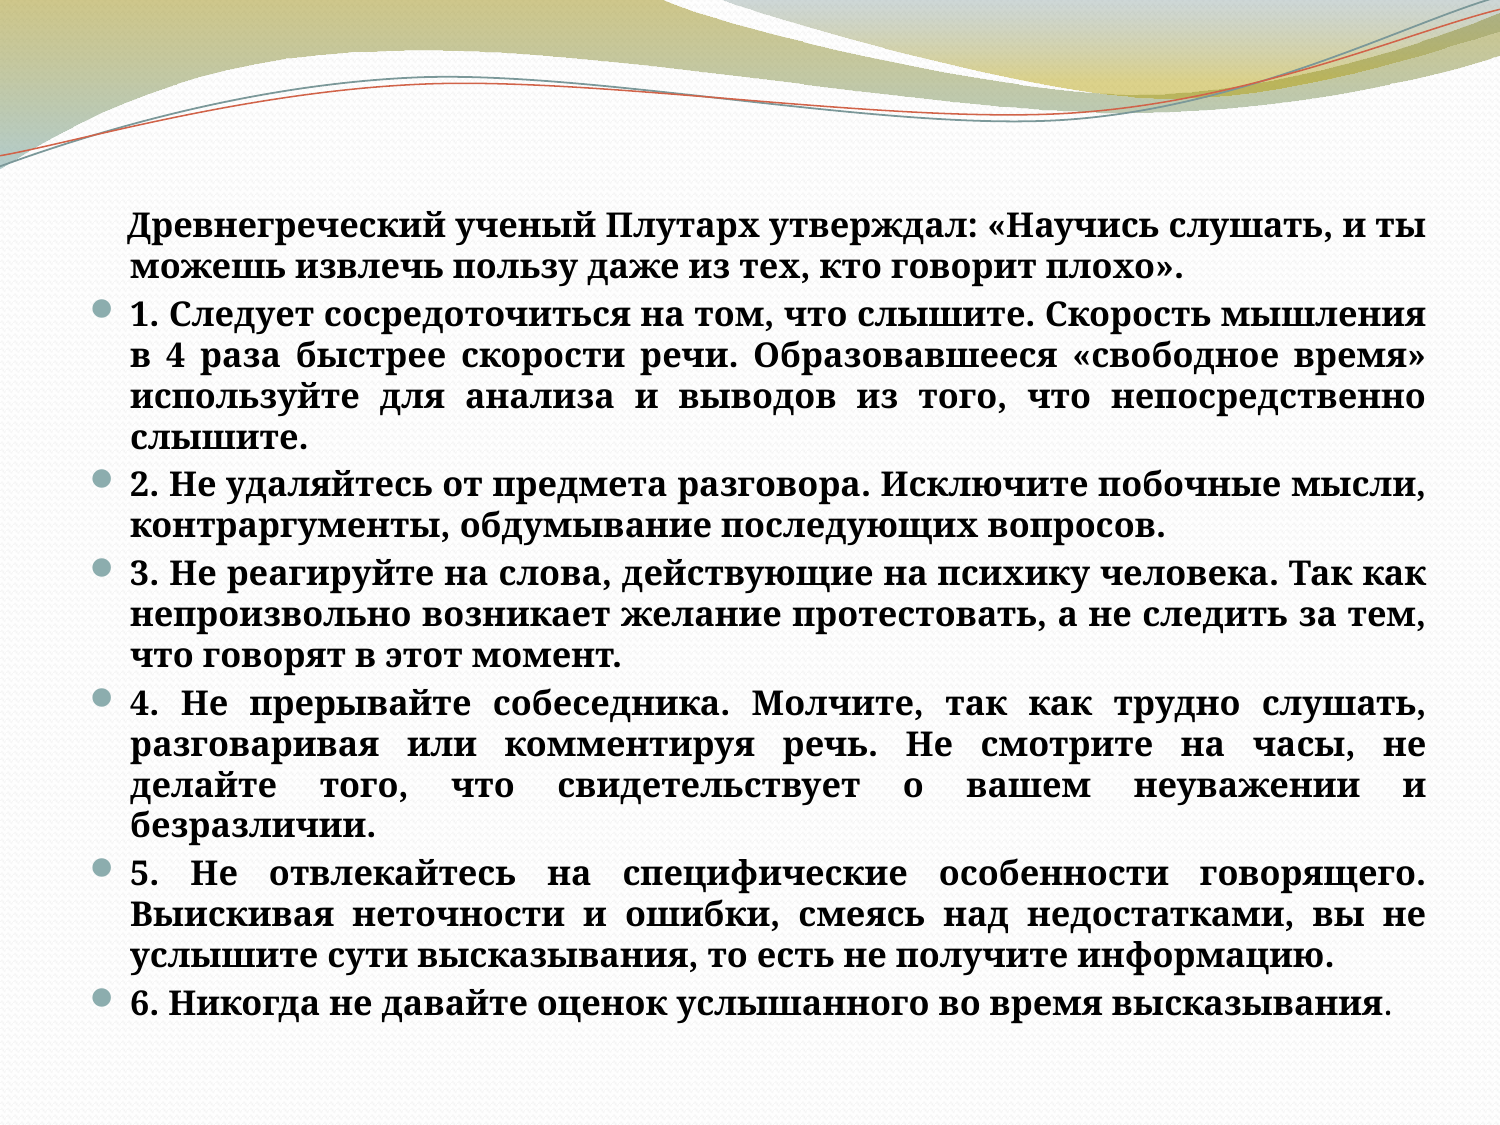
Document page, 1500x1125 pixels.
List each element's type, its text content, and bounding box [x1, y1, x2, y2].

list Древнегреческий ученый Плутарх утверждал: «Научись слушать, и ты можешь извлечь пользу даже из тех, кто говорит плохо». 1. Следует сосредоточиться на том, что слышите. Скорость мышления в 4 раза быстрее скорости речи. Образовавшееся «свободное время» используйте для анализа и выводов из того, что непосредственно слышите. 2. Не удаляйтесь от предмета разговора. Исключите побочные мысли, контраргументы, обдумывание последующих вопросов. 3. Не реагируйте на слова, действующие на психику человека. Так как непроизвольно возникает желание протестовать, а не следить за тем, что говорят в этот момент. 4. Не прерывайте собеседника. Молчите, так как трудно слушать, разговаривая или комментируя речь. Не смотрите на часы, не делайте того, что свидетельствует о вашем неуважении и безразличии. 5. Не отвлекайтесь на специфические особенности говорящего. Выискивая неточности и ошибки, смеясь над недостатками, вы не услышите сути высказывания, то есть не получите информацию. 6. Никогда не давайте оценок услышанного во время высказывания. [75, 196, 1442, 1038]
